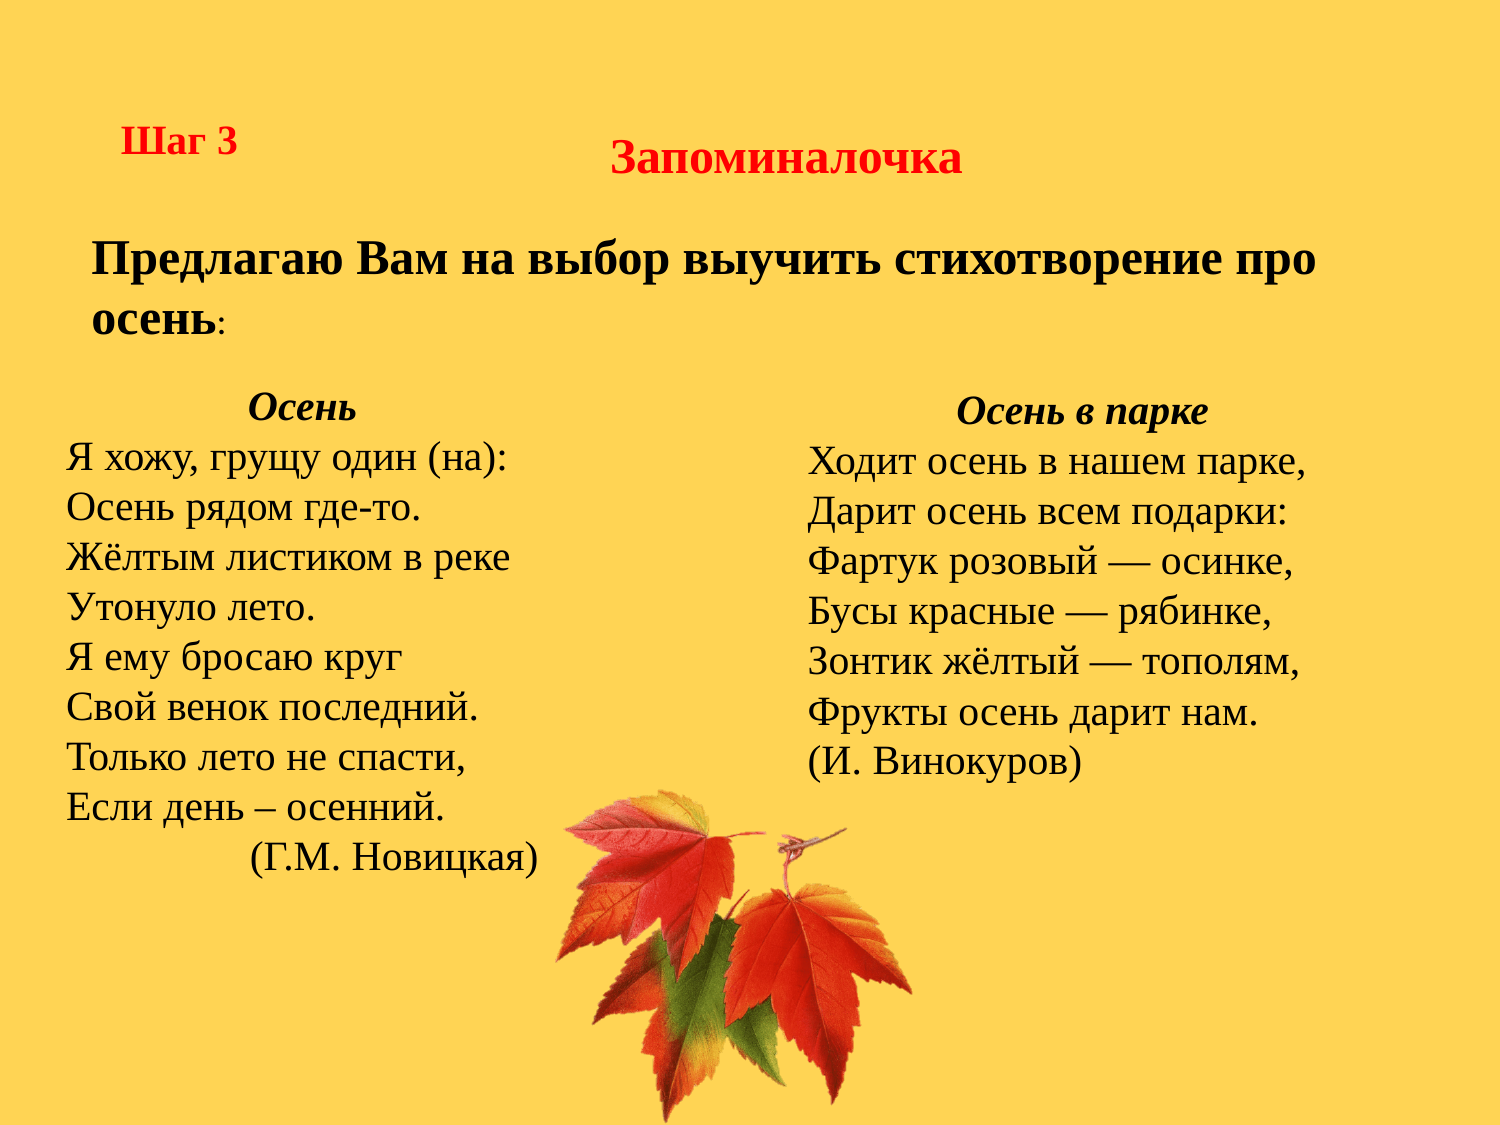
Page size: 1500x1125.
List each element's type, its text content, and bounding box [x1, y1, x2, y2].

text_box Осень в парке Ходит осень в нашем парке, Дарит осень всем подарки: Фартук розовый — осинке, Бусы красные — рябинке, Зонтик жёлтый — тополям, Фрукты осень дарит нам. (И. Винокуров) [792, 375, 1373, 791]
text_box Осень Я хожу, грущу один (на): Осень рядом где-то. Жёлтым листиком в реке Утонуло лето. Я ему бросаю круг Свой венок последний. Только лето не спасти, Если день – осенний. (Г.М. Новицкая) [51, 371, 554, 887]
text_box Запоминалочка [394, 116, 1192, 192]
picture [553, 786, 914, 1125]
text_box Предлагаю Вам на выбор выучить стихотворение про осень: [76, 217, 1459, 353]
text_box Шаг 3 [106, 105, 254, 171]
